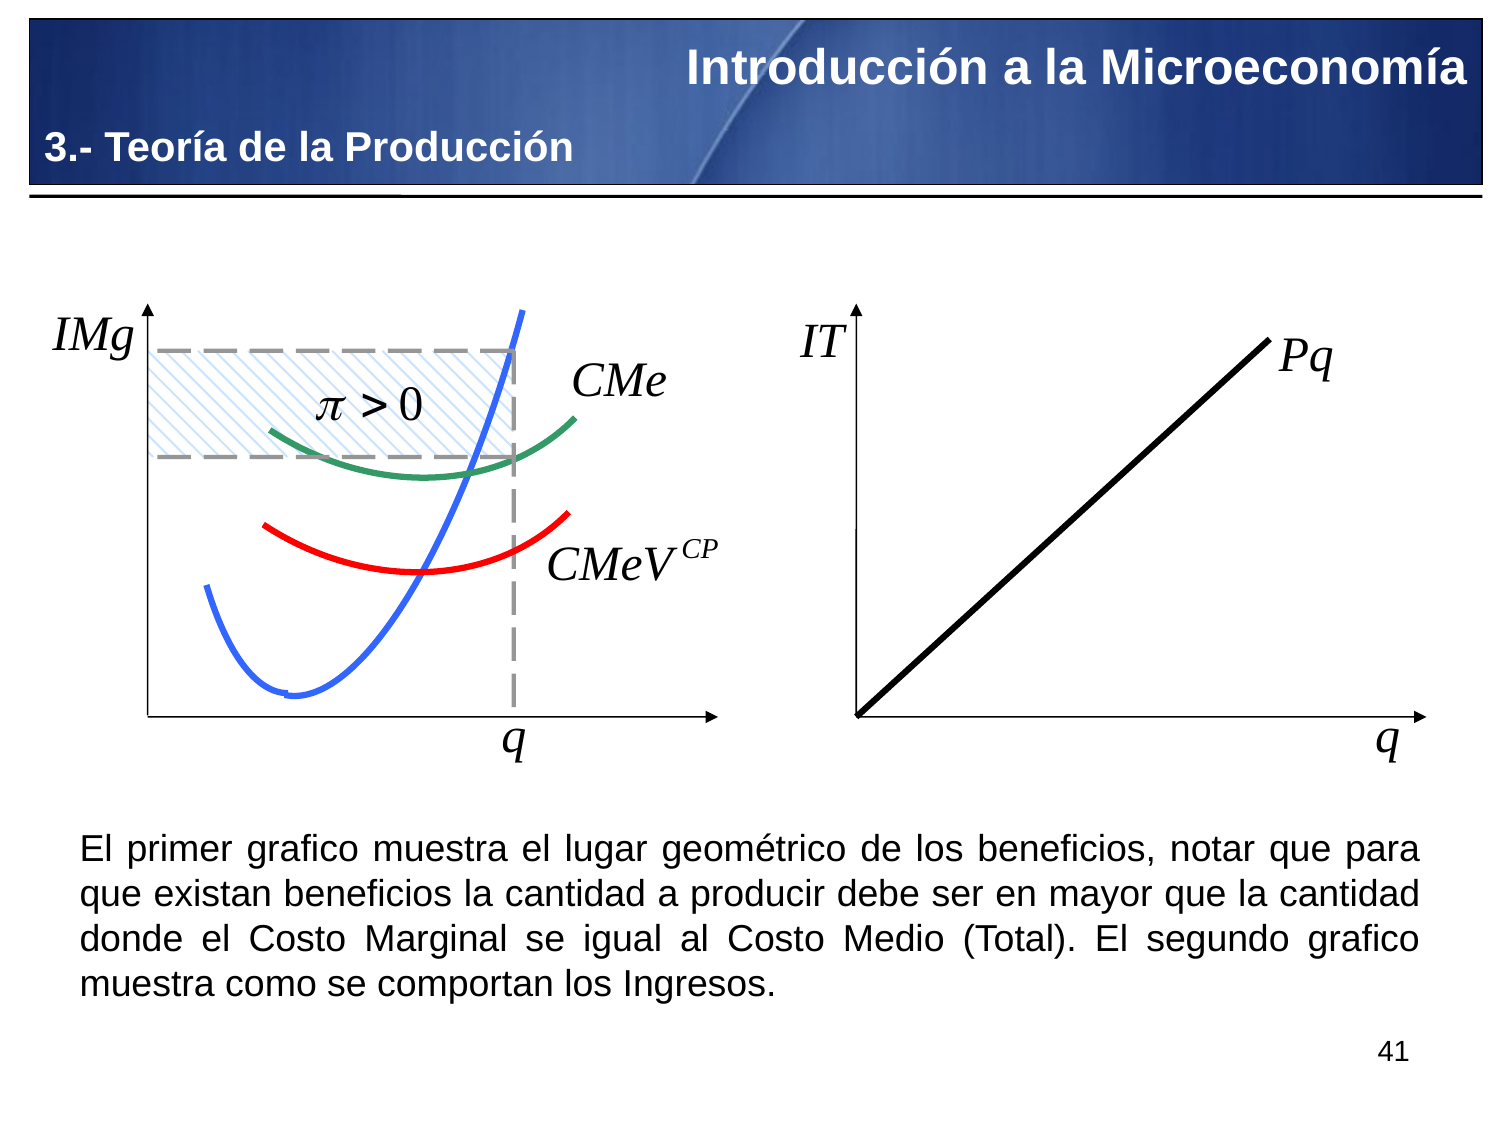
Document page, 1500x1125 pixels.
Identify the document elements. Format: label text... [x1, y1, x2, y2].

text_box 3.- Teoría de la Producción [29, 112, 632, 178]
text_box Introducción a la Microeconomía [608, 26, 1483, 102]
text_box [42, 208, 727, 774]
text_box El primer grafico muestra el lugar geométrico de los beneficios, notar que para que existan beneficios la cantidad a producir debe ser en mayor que la cantidad donde el Costo Marginal se igual al Costo Medio (Total). El segundo grafico muestra como se comportan los Ingresos. [64, 816, 1436, 1011]
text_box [790, 303, 1427, 774]
slide_number 41 [1074, 1024, 1426, 1103]
text_box [29, 19, 1483, 185]
